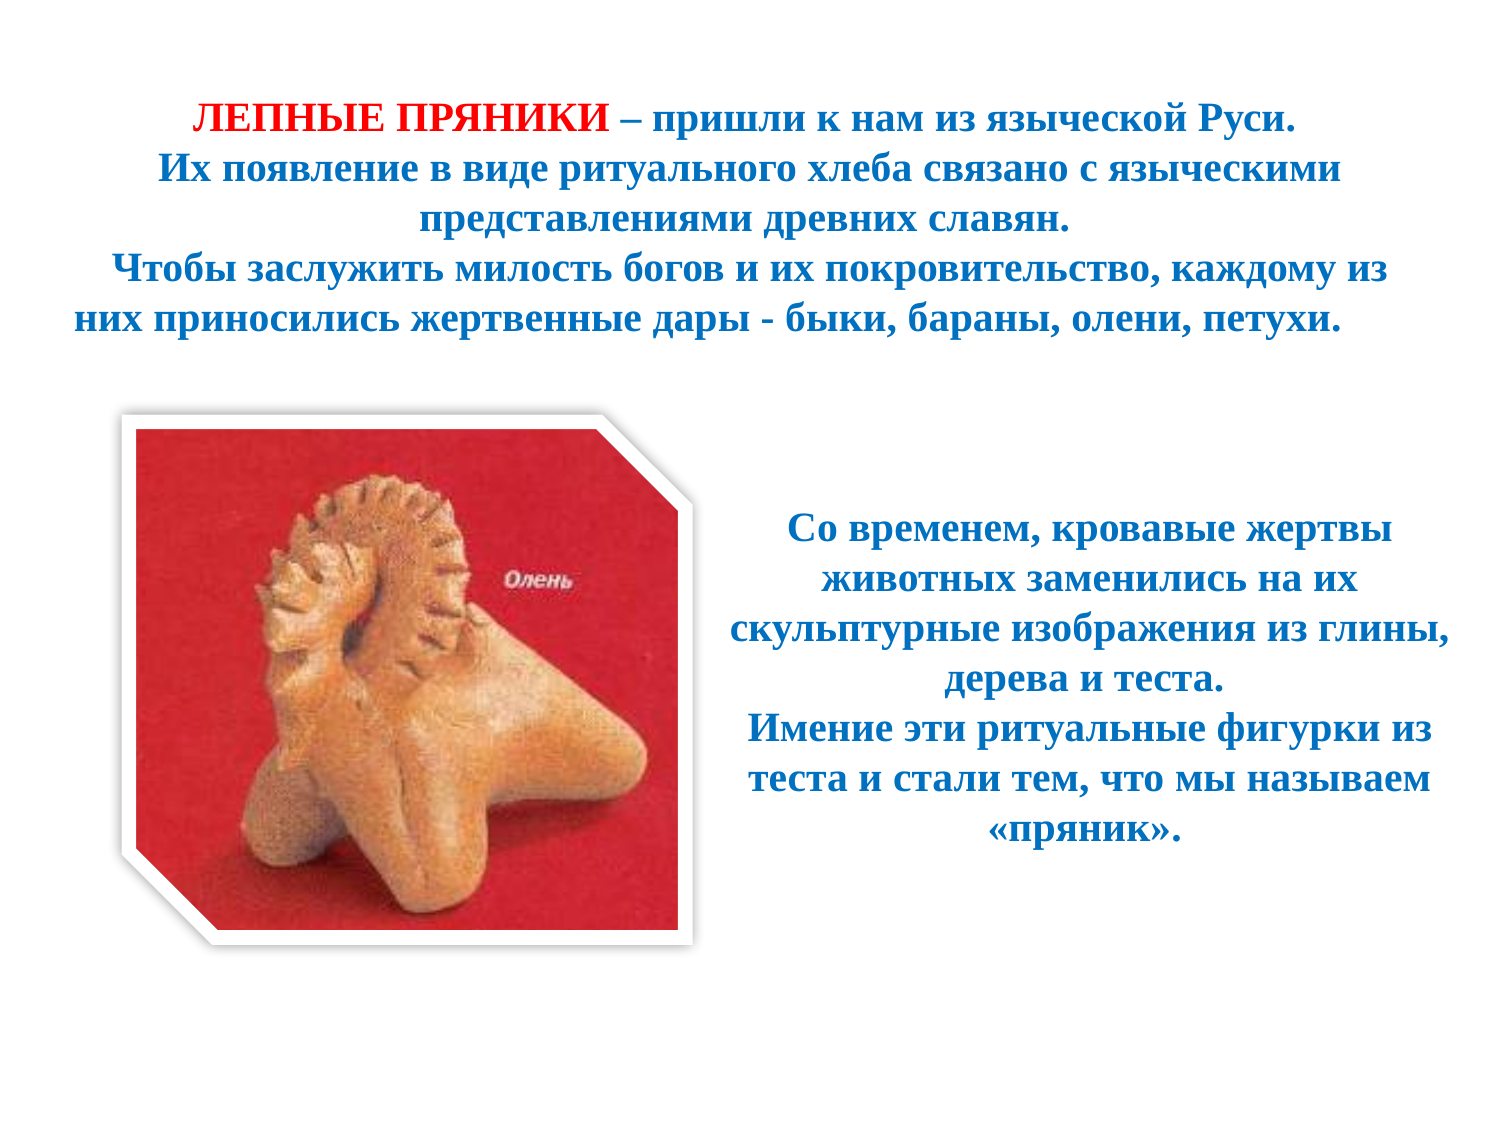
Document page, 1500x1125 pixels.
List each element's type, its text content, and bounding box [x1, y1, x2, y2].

text_box Со временем, кровавые жертвы животных заменились на их скульптурные изображения из глины, дерева и теста. Имение эти ритуальные фигурки из теста и стали тем, что мы называем «пряник». [714, 492, 1465, 858]
picture [128, 421, 686, 938]
text_box ЛЕПНЫЕ ПРЯНИКИ – пришли к нам из языческой Руси. Их появление в виде ритуального хлеба связано с языческими представлениями древних славян. Чтобы заслужить милость богов и их покровительство, каждому из них приносились жертвенные дары - быки, бараны, олени, петухи. [58, 81, 1442, 397]
